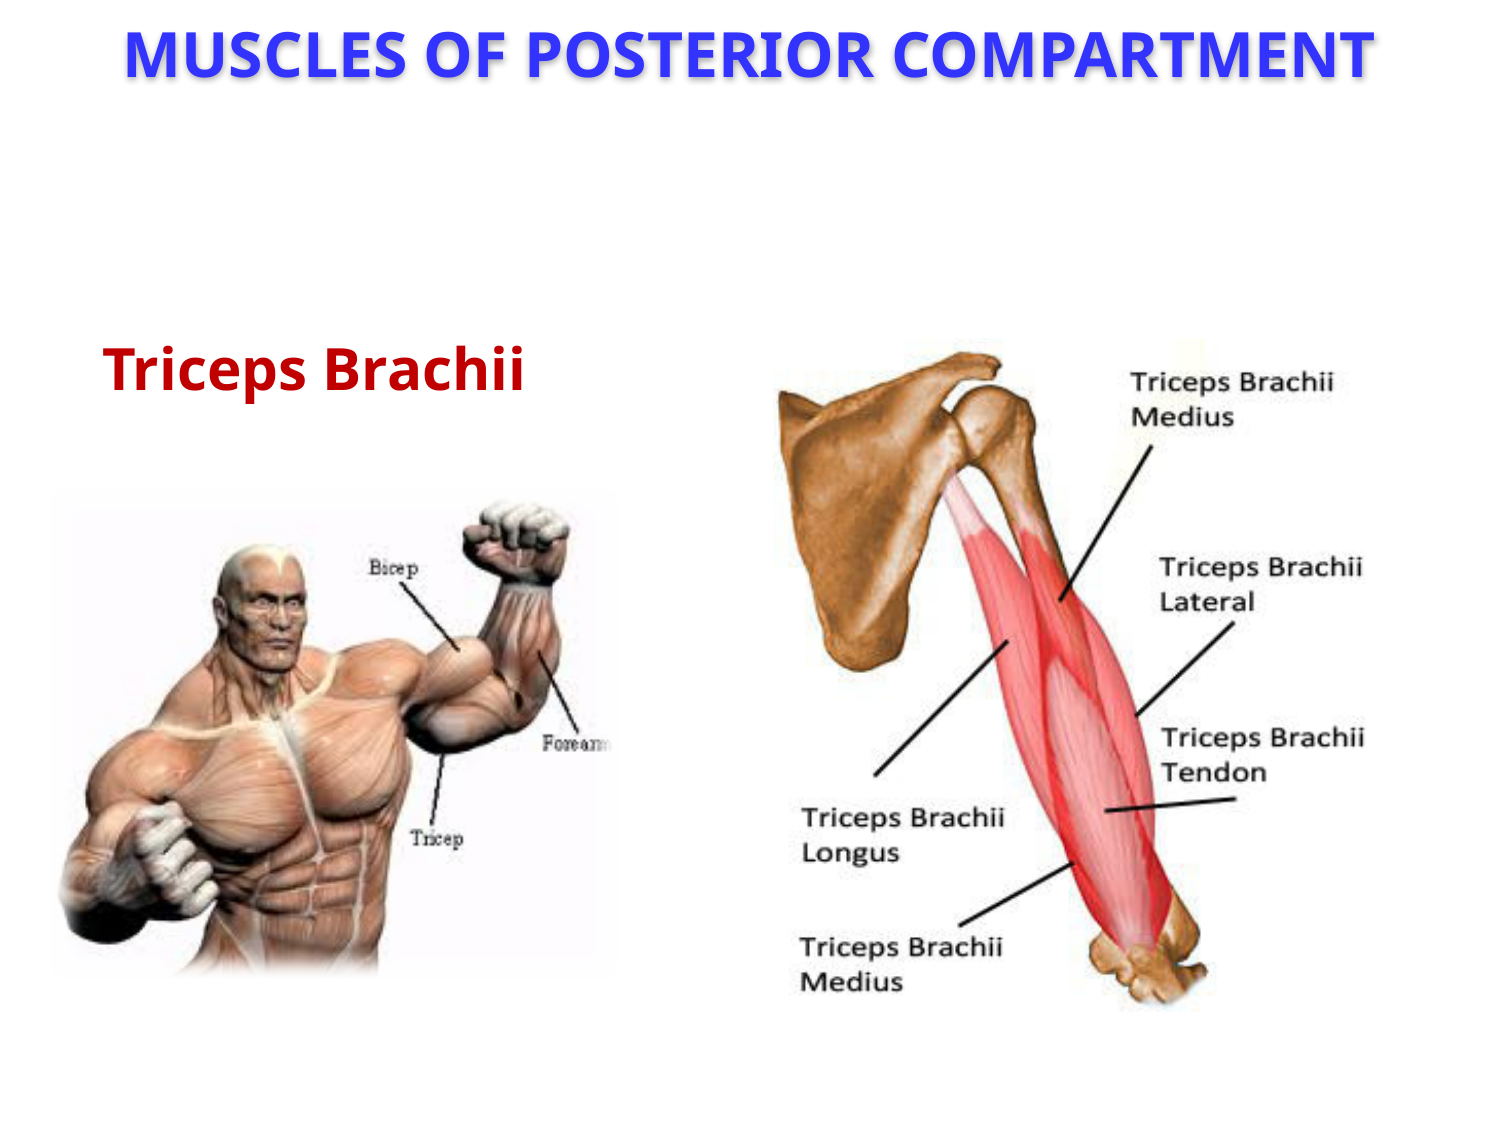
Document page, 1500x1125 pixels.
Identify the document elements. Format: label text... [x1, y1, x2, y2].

title MUSCLES OF POSTERIOR COMPARTMENT [0, 0, 1500, 98]
text_box Triceps Brachii [87, 324, 563, 410]
picture [773, 337, 1392, 1012]
picture [49, 487, 618, 980]
